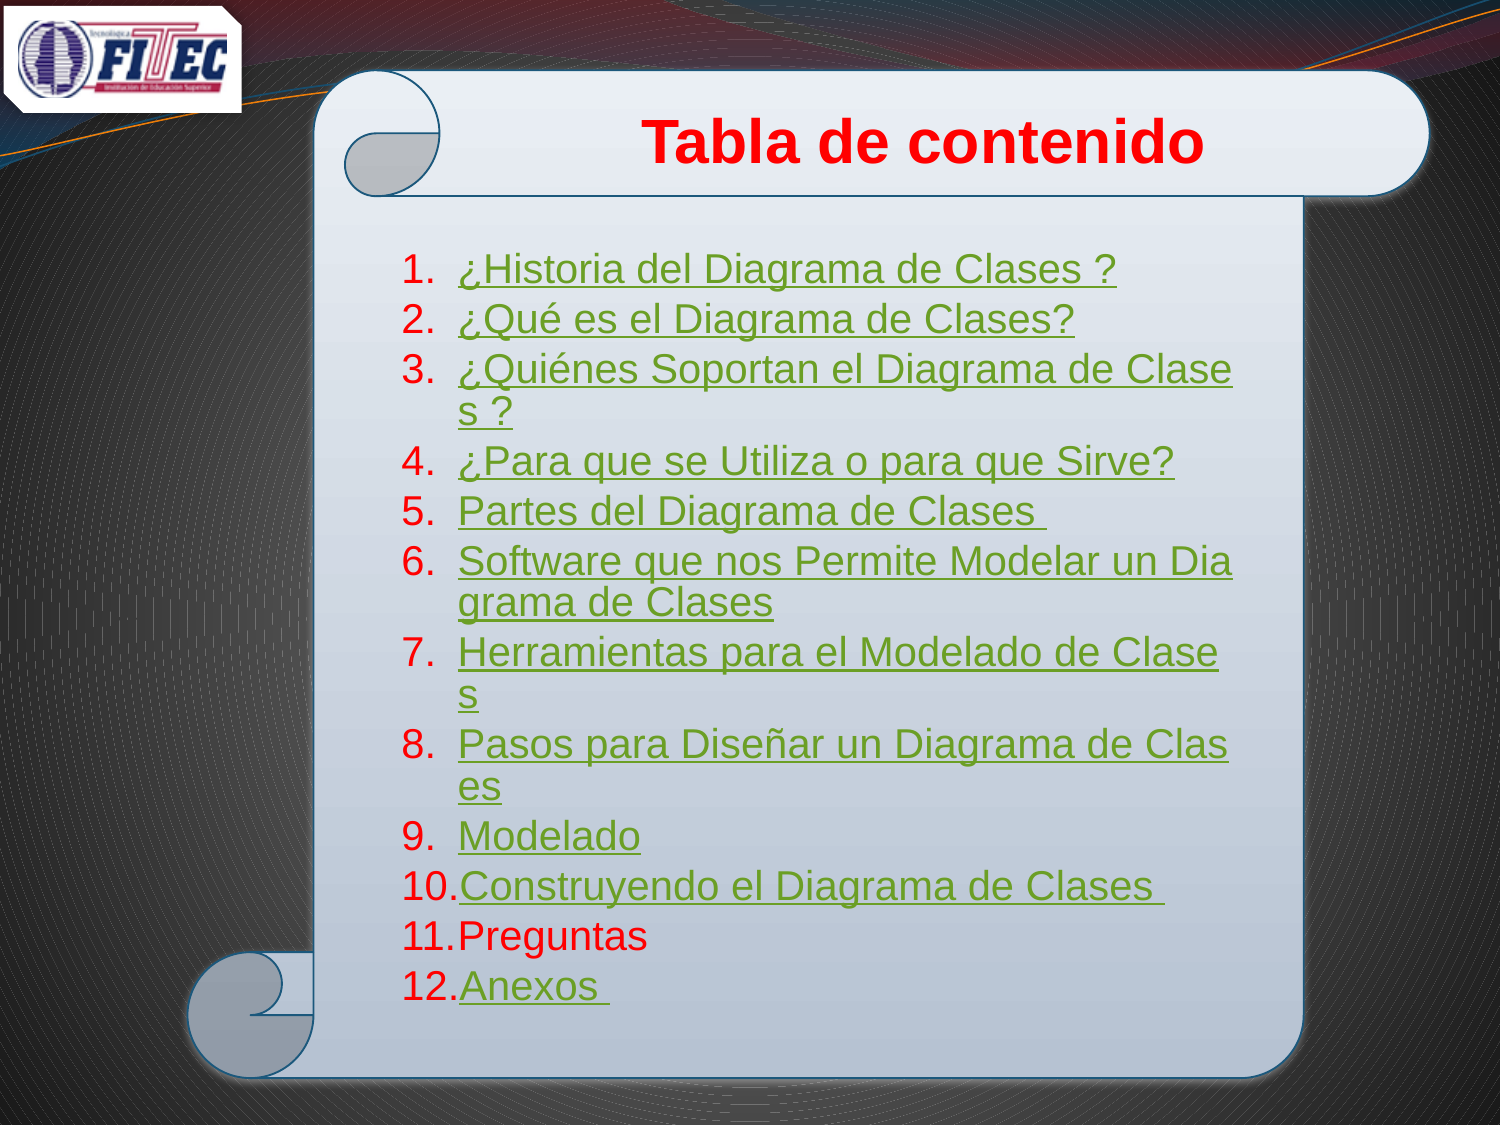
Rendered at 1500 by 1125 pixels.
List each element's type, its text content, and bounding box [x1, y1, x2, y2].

text_box ¿Historia del Diagrama de Clases ? ¿Qué es el Diagrama de Clases? ¿Quiénes Soportan el Diagrama de Clases ? ¿Para que se Utiliza o para que Sirve? Partes del Diagrama de Clases Software que nos Permite Modelar un Diagrama de Clases Herramientas para el Modelado de Clases Pasos para Diseñar un Diagrama de Clases Modelado Construyendo el Diagrama de Clases Preguntas Anexos [386, 234, 1254, 850]
text_box Tabla de contenido [626, 93, 1239, 184]
picture [10, 12, 235, 106]
text_box [186, 69, 1431, 1080]
